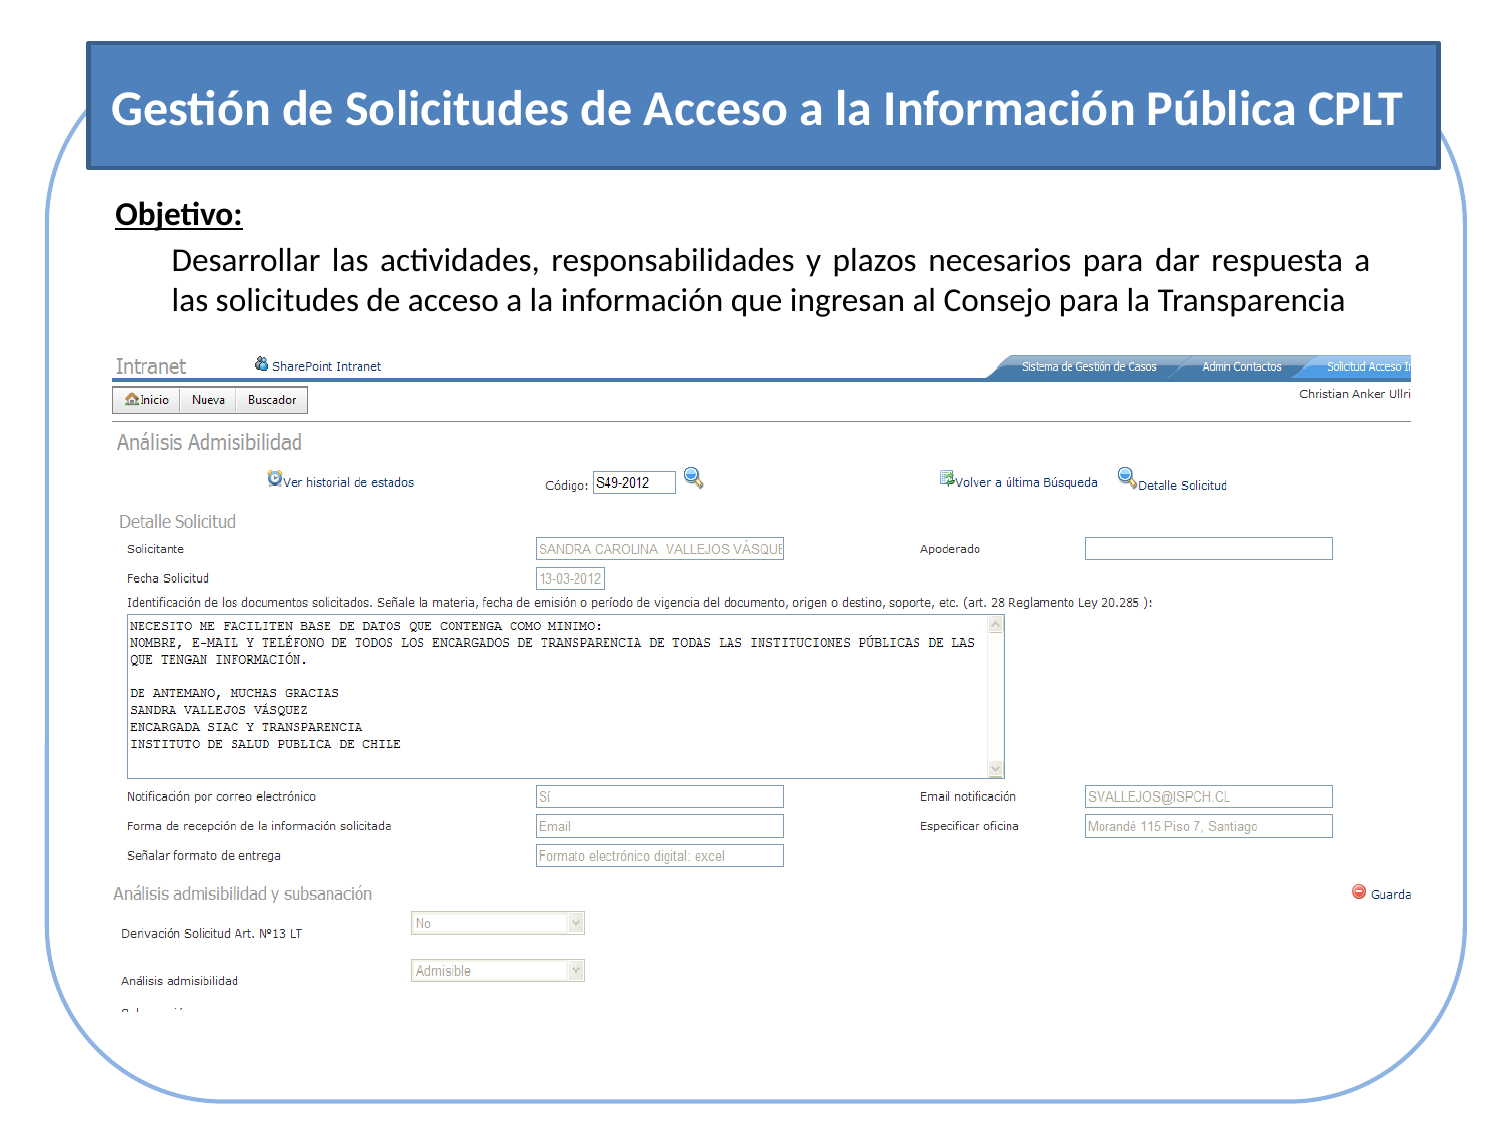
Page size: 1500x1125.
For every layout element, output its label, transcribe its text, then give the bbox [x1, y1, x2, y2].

picture [111, 349, 1411, 1012]
text_box [44, 108, 1467, 1104]
text_box Gestión de Solicitudes de Acceso a la Información Pública CPLT [86, 41, 1441, 170]
